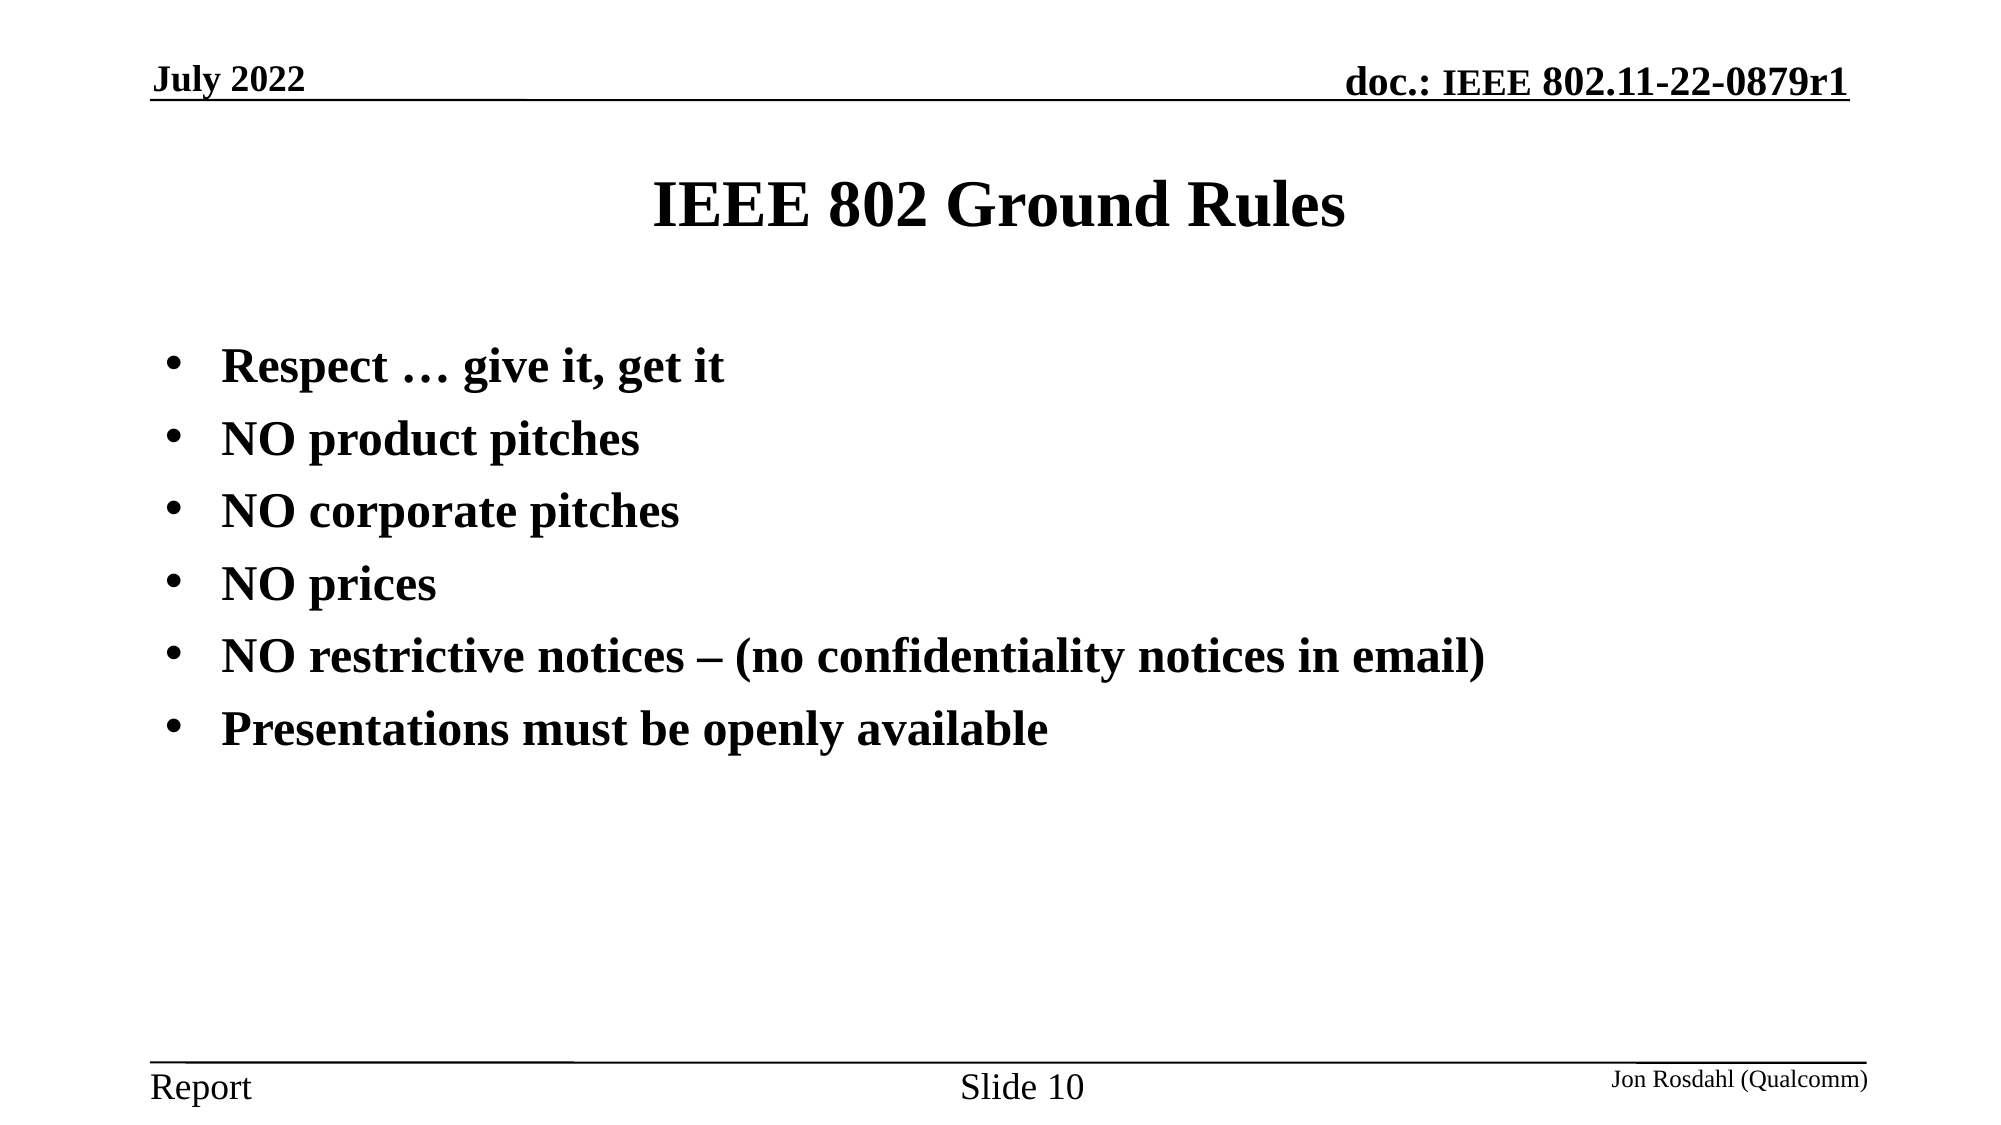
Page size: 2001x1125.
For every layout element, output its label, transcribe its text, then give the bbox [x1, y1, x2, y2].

footer Jon Rosdahl (Qualcomm) [1171, 1061, 1869, 1093]
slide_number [152, 54, 563, 100]
list Respect … give it, get it NO product pitches NO corporate pitches NO prices NO restrictive notices – (no confidentiality notices in email) Presentations must be openly available [149, 324, 1850, 1000]
title IEEE 802 Ground Rules [149, 112, 1850, 288]
slide_number Slide 10 [950, 1061, 1095, 1125]
